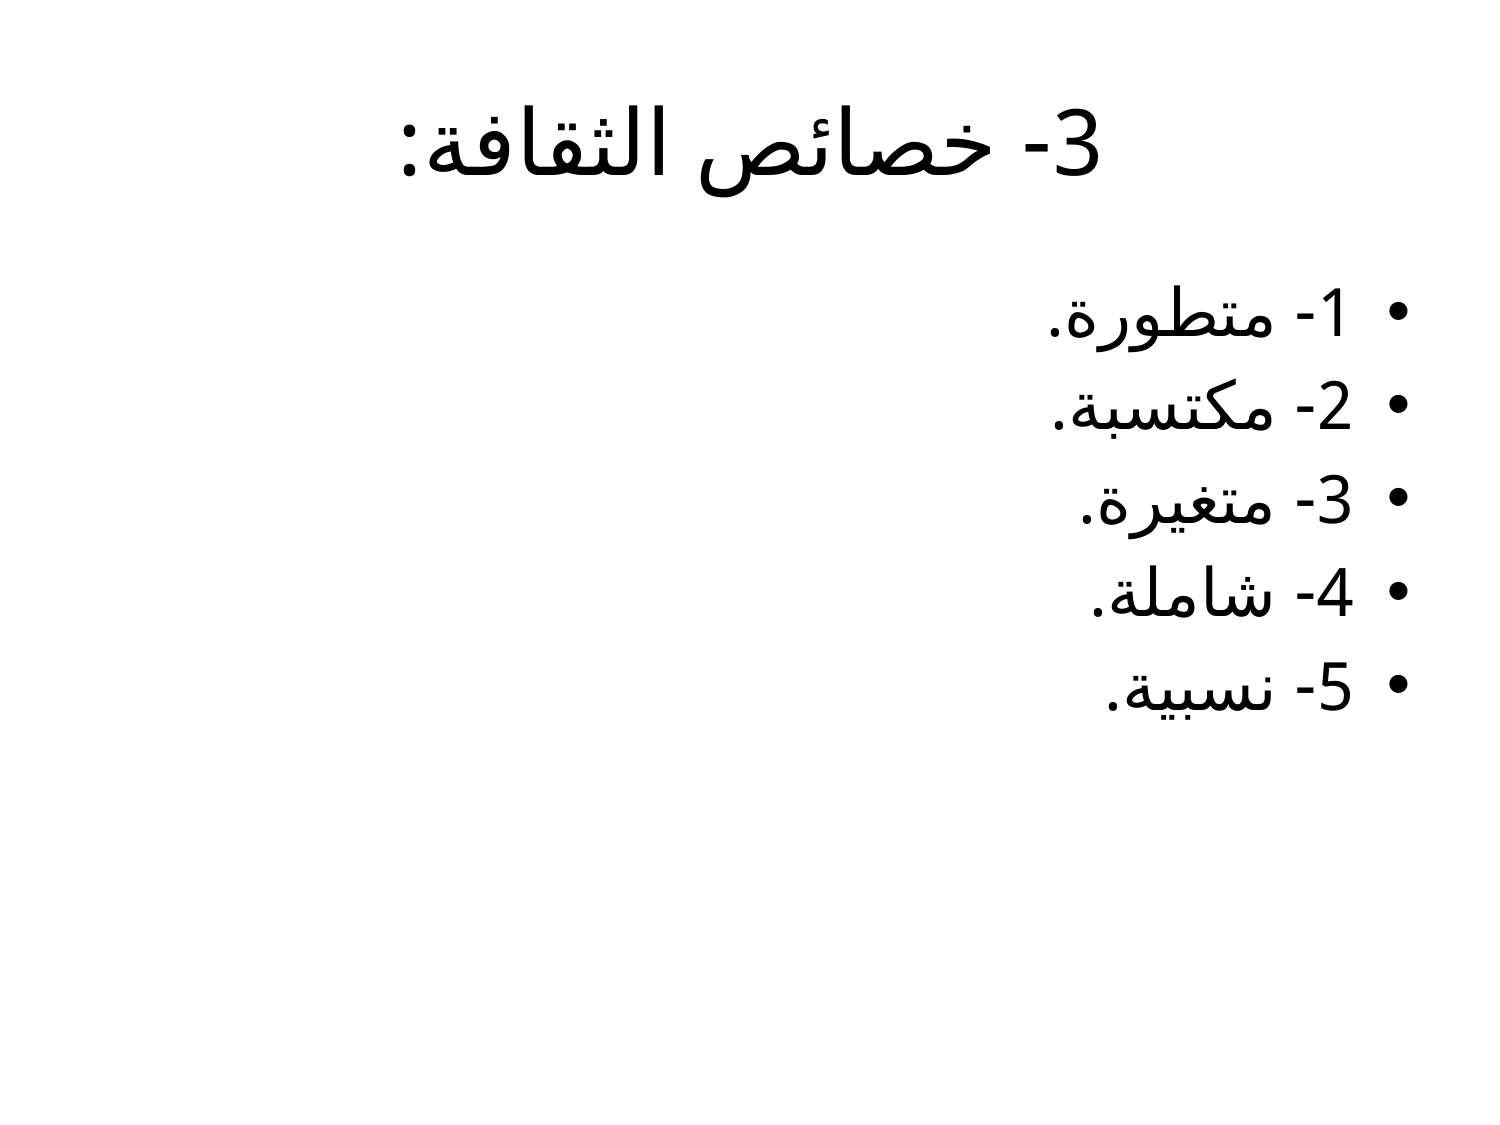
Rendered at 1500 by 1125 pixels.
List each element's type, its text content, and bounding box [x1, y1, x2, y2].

list 1- متطورة. 2- مكتسبة. 3- متغيرة. 4- شاملة. 5- نسبية. [75, 262, 1425, 1005]
title 3- خصائص الثقافة: [75, 45, 1425, 233]
